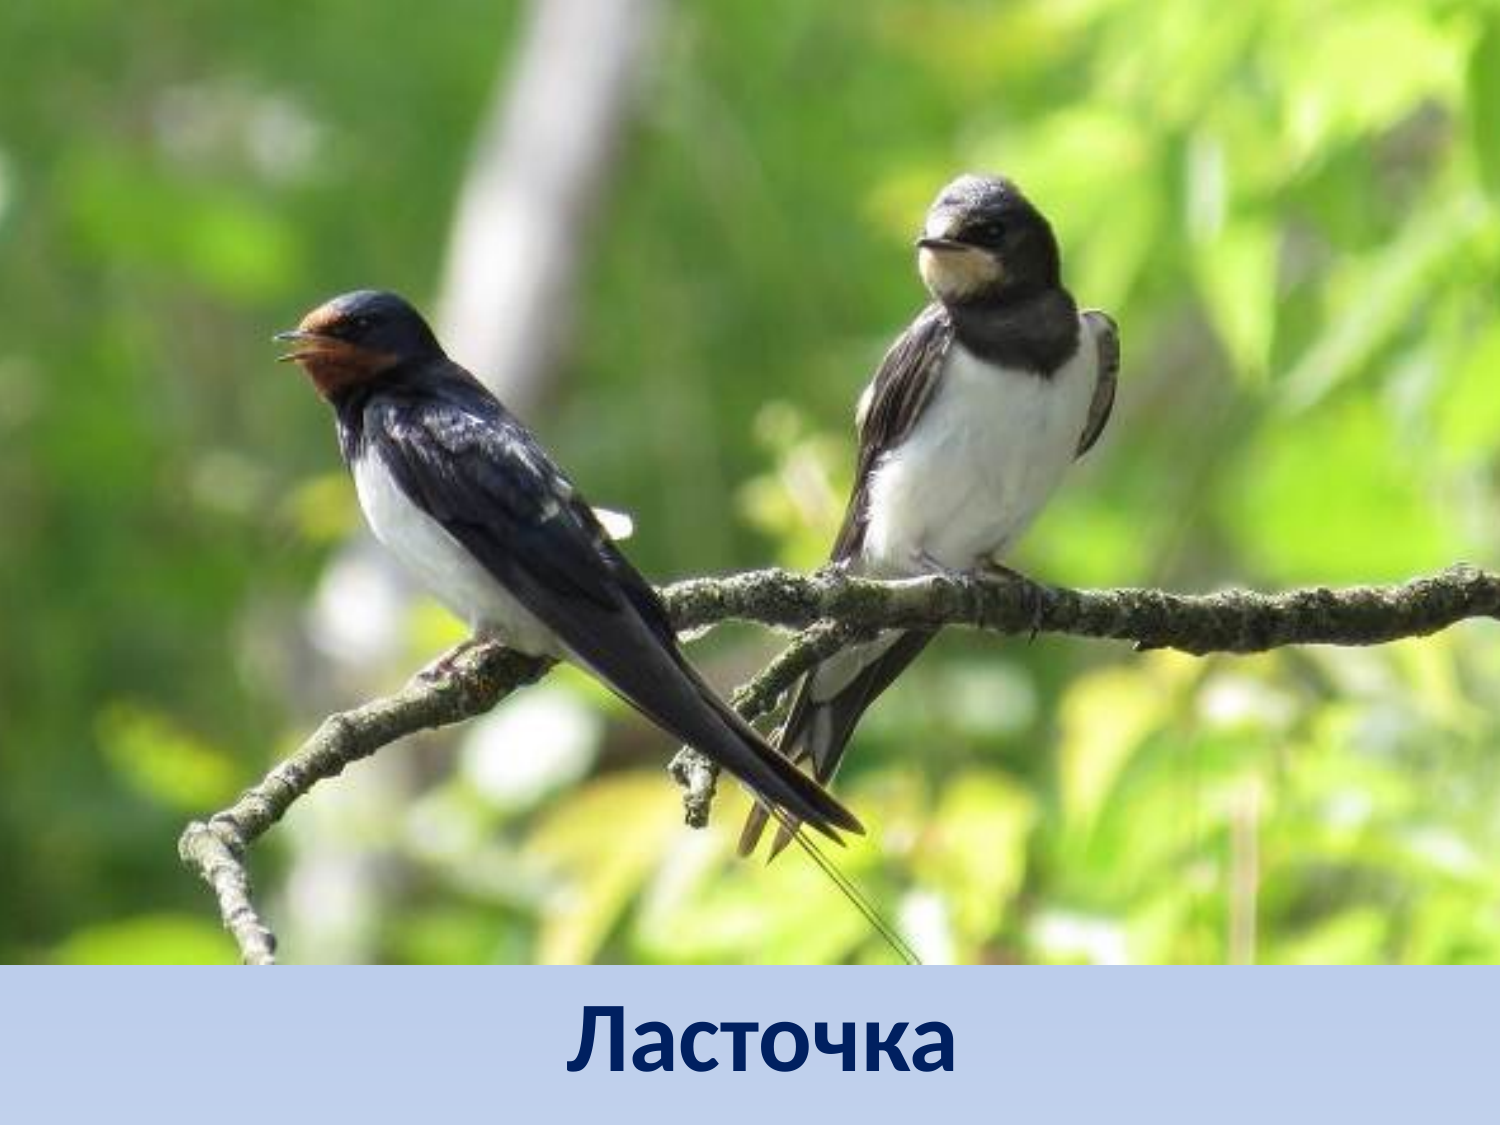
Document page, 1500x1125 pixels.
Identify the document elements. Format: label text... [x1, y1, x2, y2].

text_box Ласточка [551, 973, 974, 1099]
picture [0, 0, 1500, 965]
